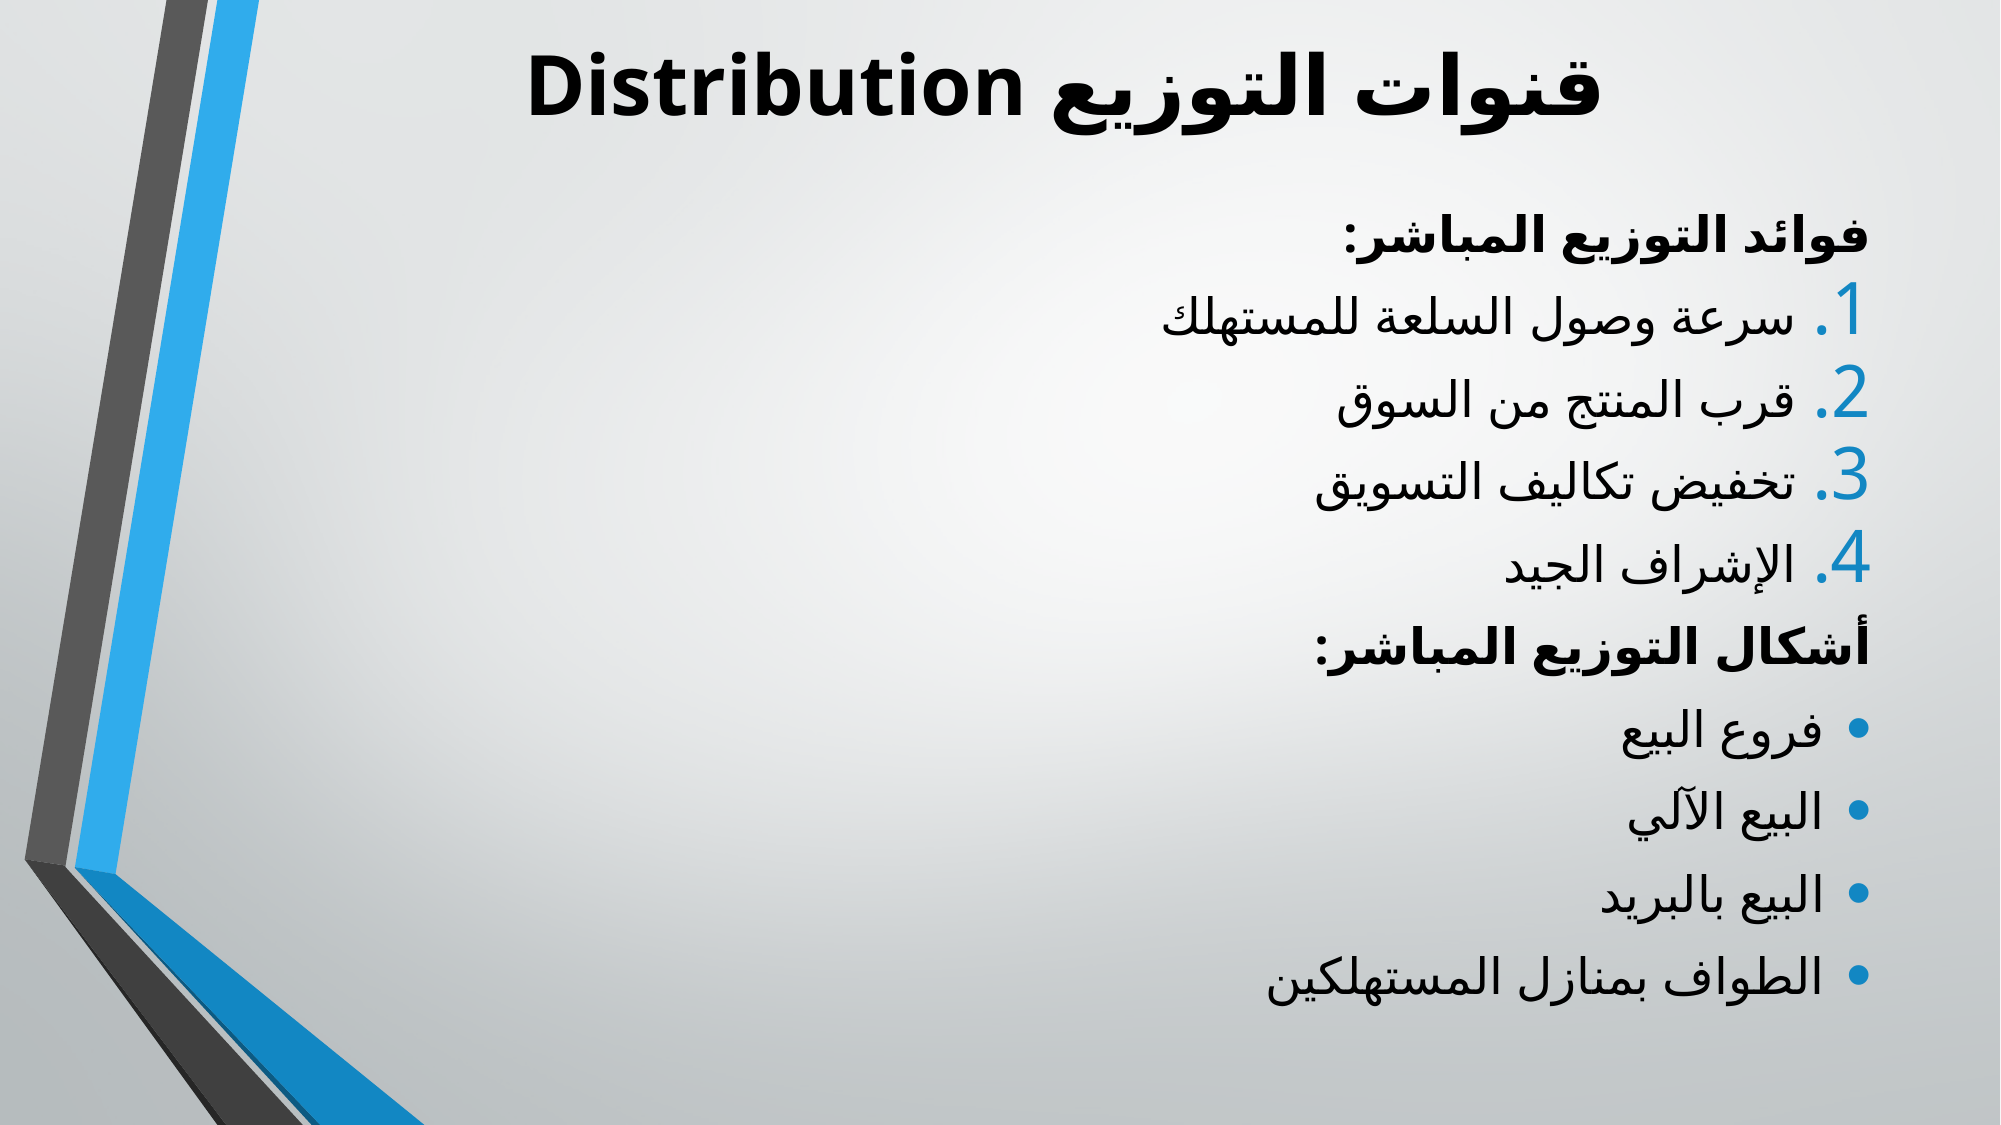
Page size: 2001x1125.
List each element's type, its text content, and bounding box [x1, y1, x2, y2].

title قنوات التوزيع Distribution [243, 0, 1887, 164]
list فوائد التوزيع المباشر: سرعة وصول السلعة للمستهلك قرب المنتج من السوق تخفيض تكاليف التسويق الإشراف الجيد أشكال التوزيع المباشر: فروع البيع البيع الآلي البيع بالبريد الطواف بمنازل المستهلكين [243, 164, 1887, 1125]
